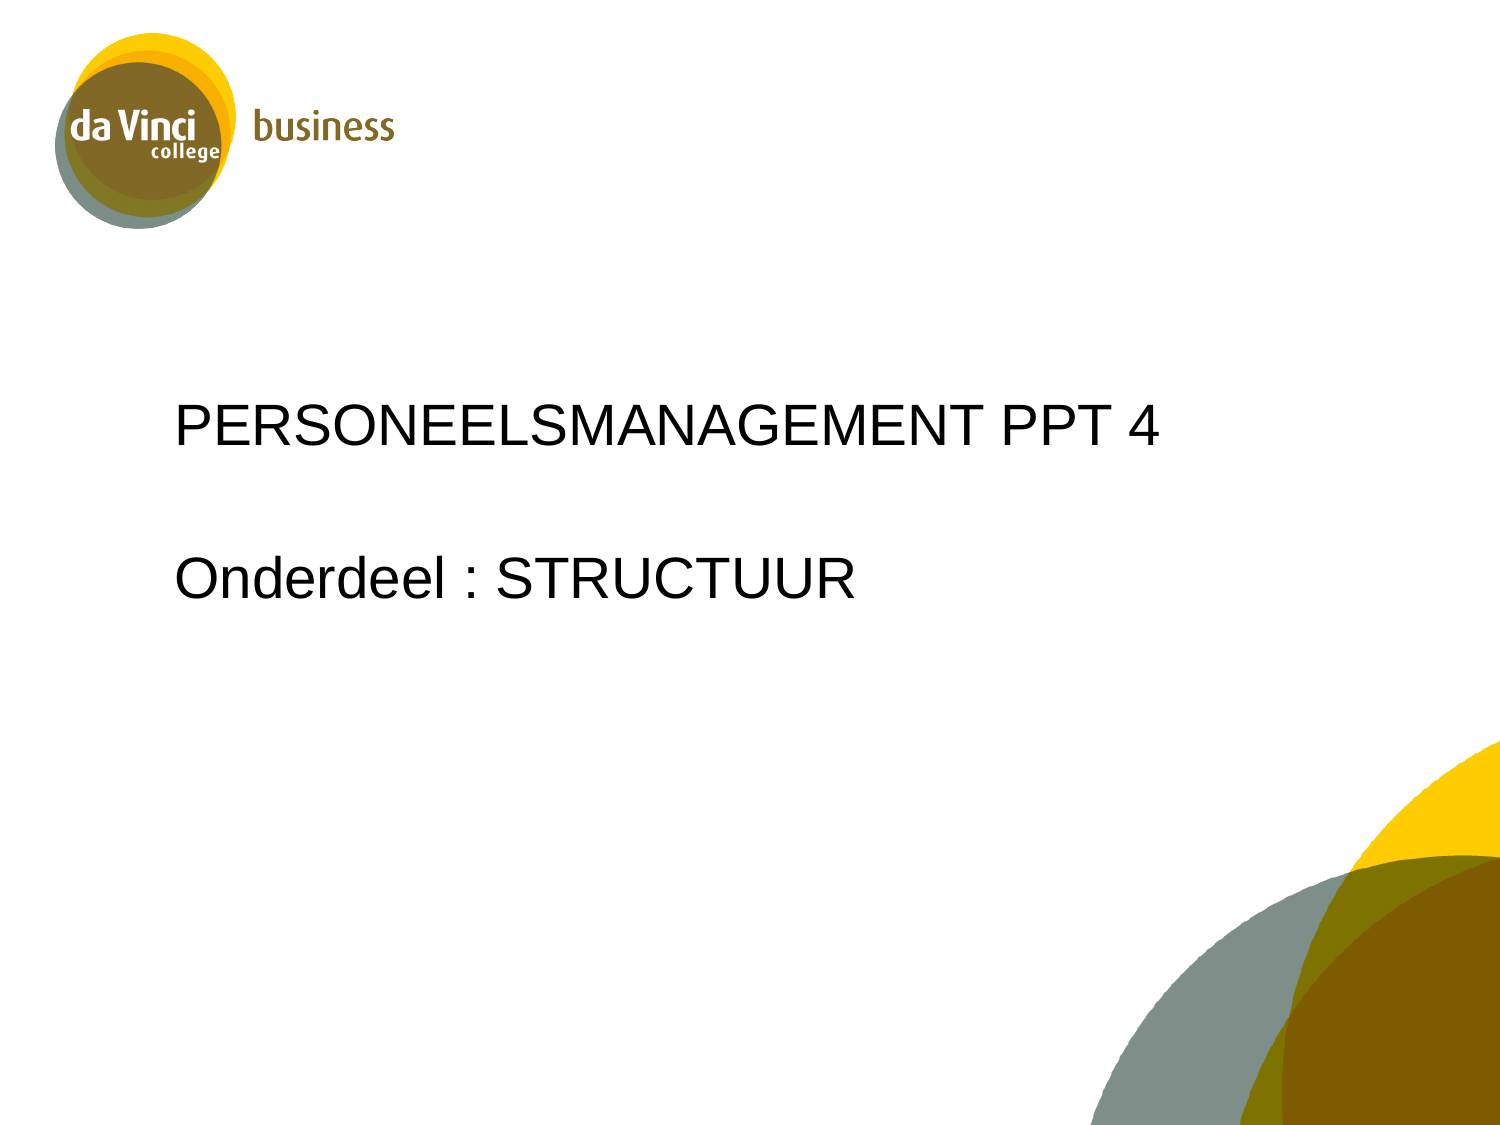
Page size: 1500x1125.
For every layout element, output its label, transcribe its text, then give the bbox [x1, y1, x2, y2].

picture [66, 727, 1500, 1125]
picture [55, 33, 394, 229]
list PERSONEELSMANAGEMENT PPT 4 Onderdeel : STRUCTUUR [159, 385, 1425, 1005]
